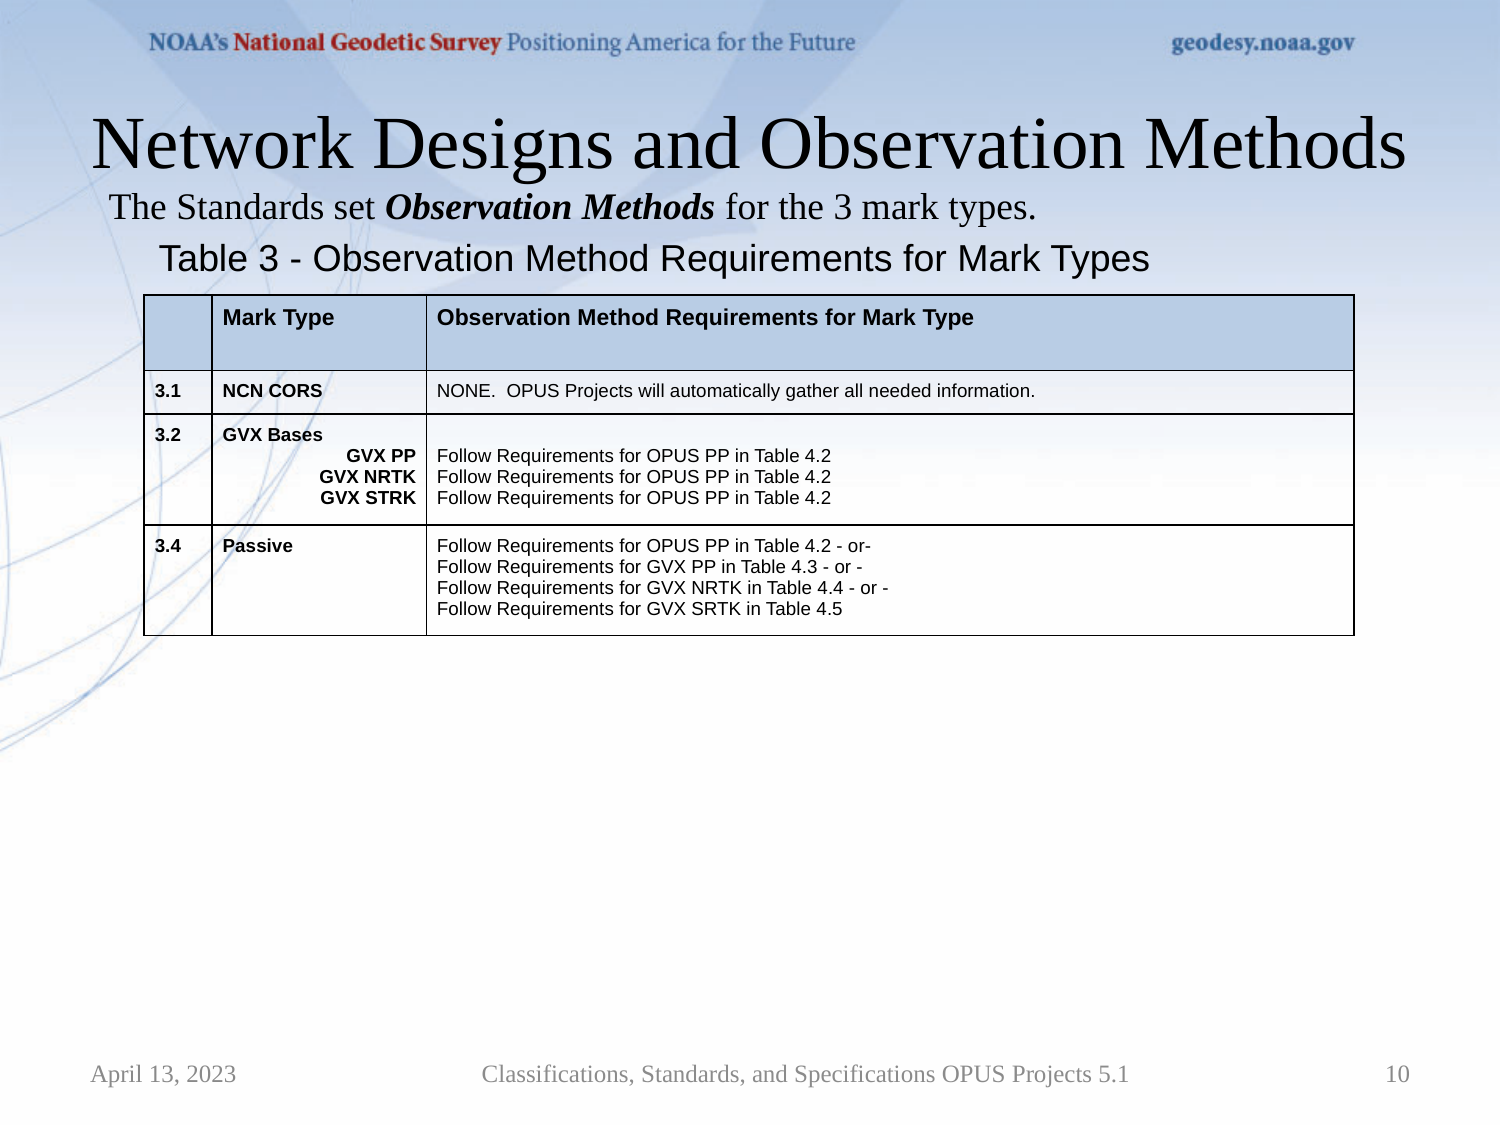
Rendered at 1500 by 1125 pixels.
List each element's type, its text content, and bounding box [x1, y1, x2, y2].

text_box The Standards set Observation Methods for the 3 mark types. [93, 174, 1229, 235]
table_header Mark Type [213, 296, 426, 370]
table_cell NCN CORS [213, 371, 426, 413]
table_header [145, 296, 211, 370]
table_cell 3.1 [145, 371, 211, 413]
slide_number 10 [1307, 1042, 1425, 1103]
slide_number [75, 1042, 286, 1103]
table_cell GVX Bases GVX PP GVX NRTK GVX STRK [213, 415, 426, 524]
table_cell 3.2 [145, 415, 211, 524]
table_header Observation Method Requirements for Mark Type [427, 296, 1353, 370]
footer Classifications, Standards, and Specifications OPUS Projects 5.1 [345, 1042, 1267, 1103]
title Network Designs and Observation Methods [75, 45, 1425, 233]
table_cell Follow Requirements for OPUS PP in Table 4.2 - or- Follow Requirements for GVX PP in Table 4.3 - or - Follow Requirements for GVX NRTK in Table 4.4 - or - Follow Requirements for GVX SRTK in Table 4.5 [427, 526, 1353, 635]
table_cell NONE. OPUS Projects will automatically gather all needed information. [427, 371, 1353, 413]
text_box Table 3 - Observation Method Requirements for Mark Types [144, 226, 1185, 287]
table_cell Passive [213, 526, 426, 635]
table_cell 3.4 [145, 526, 211, 635]
picture [0, 0, 1500, 1125]
table_cell Follow Requirements for OPUS PP in Table 4.2 Follow Requirements for OPUS PP in Table 4.2 Follow Requirements for OPUS PP in Table 4.2 [427, 415, 1353, 524]
